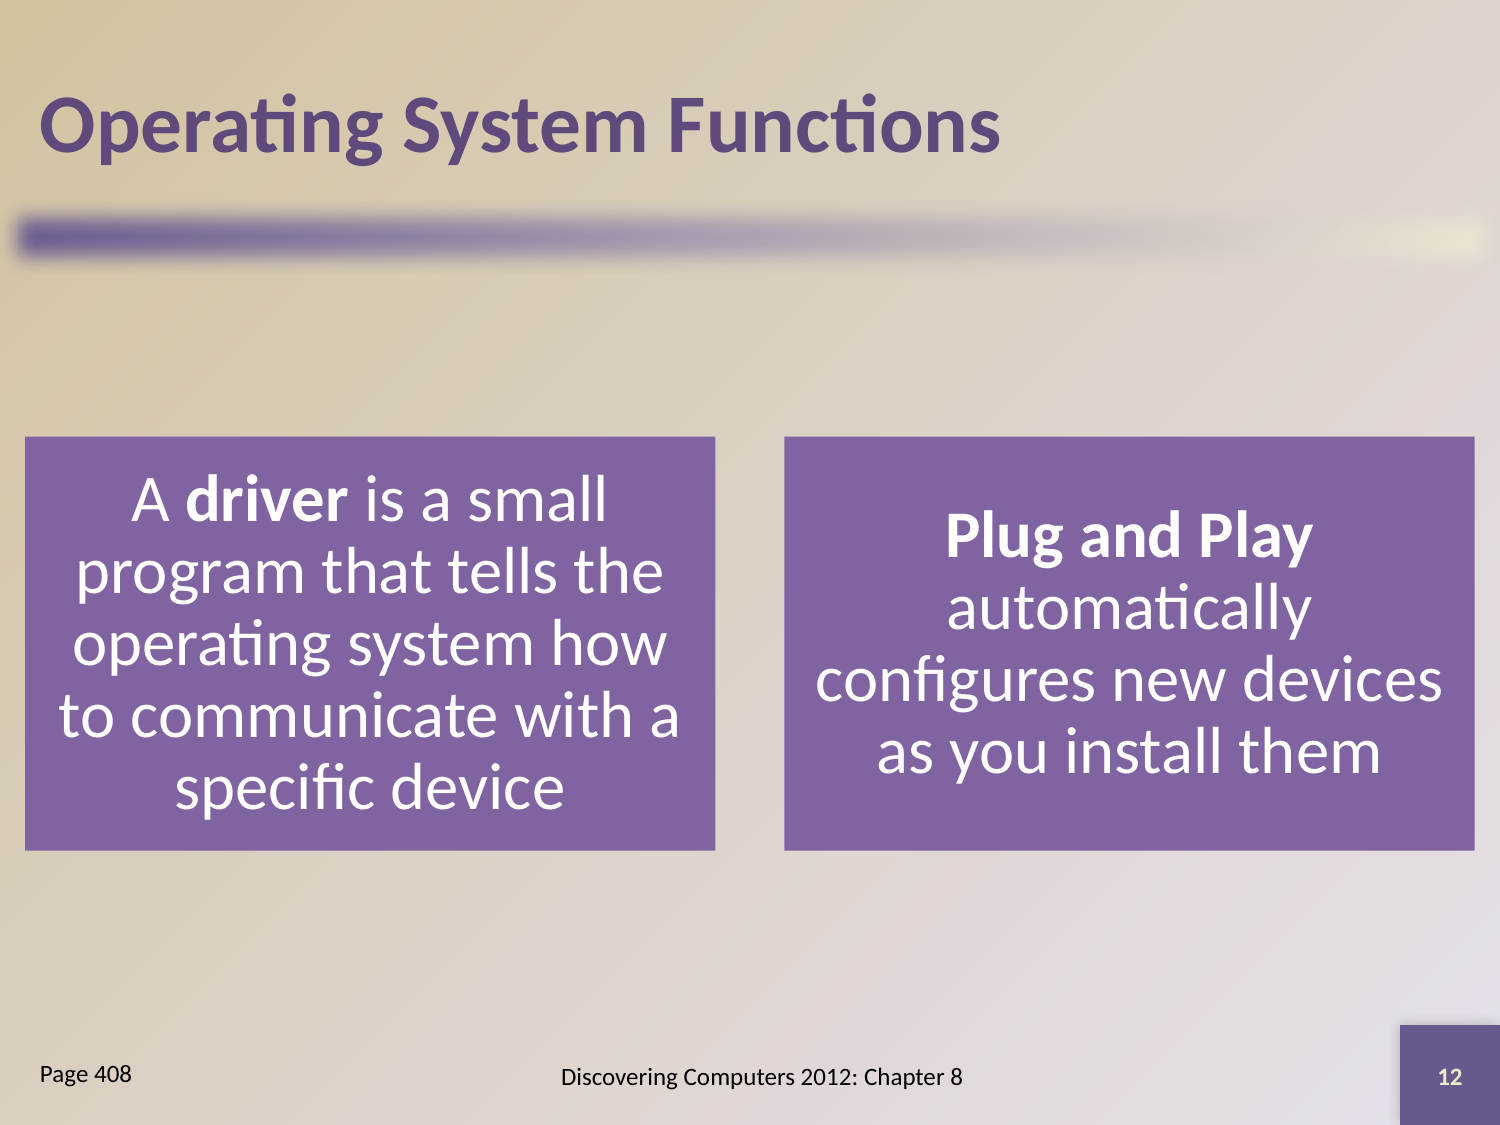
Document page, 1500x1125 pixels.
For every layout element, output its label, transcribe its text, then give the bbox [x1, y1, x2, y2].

footer Discovering Computers 2012: Chapter 8 [450, 1037, 1075, 1113]
list Page 408 [24, 1050, 300, 1125]
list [24, 262, 1476, 1026]
slide_number 12 [1400, 1025, 1500, 1125]
title Operating System Functions [24, 24, 1475, 213]
